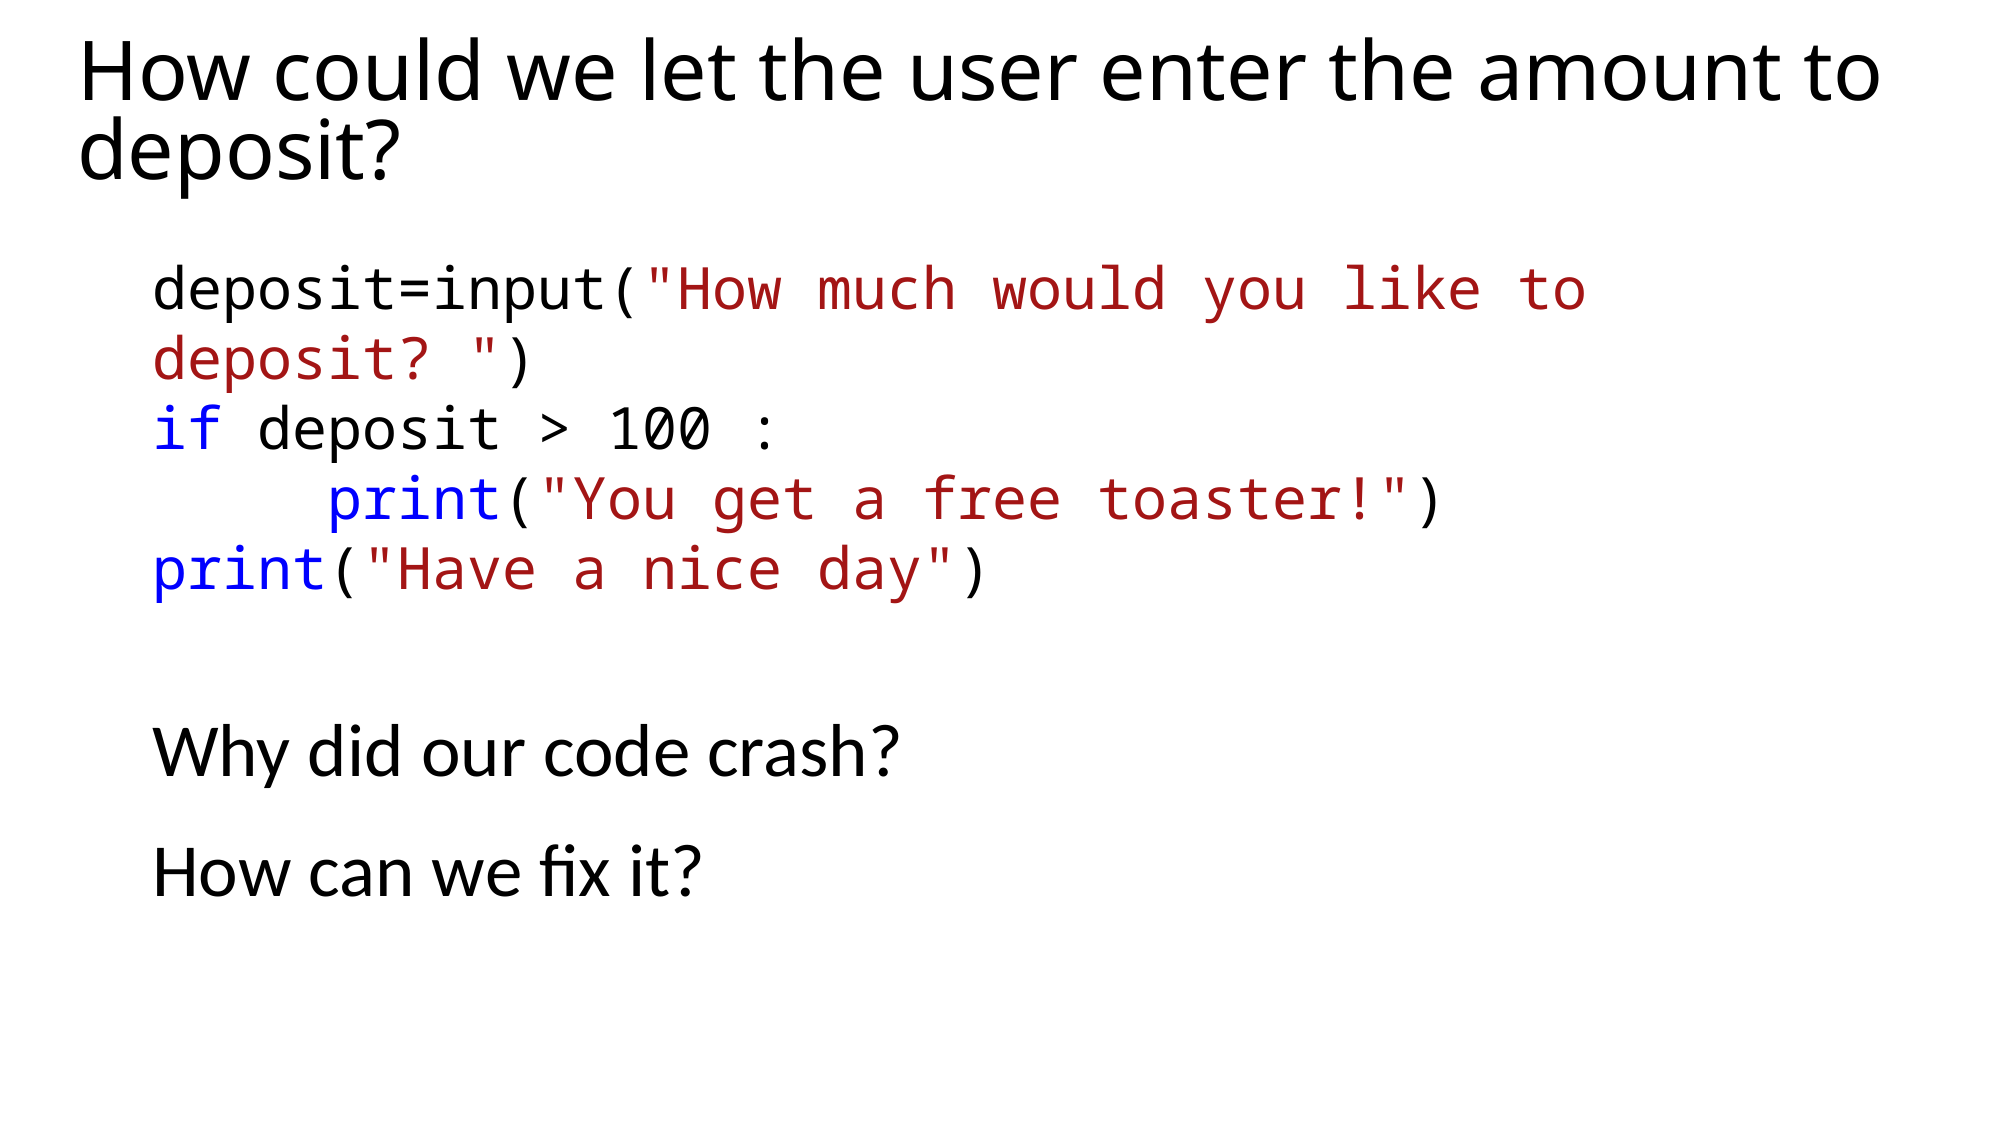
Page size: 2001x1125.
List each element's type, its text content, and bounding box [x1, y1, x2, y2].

text_box How can we fix it? [137, 813, 1778, 1009]
title How could we let the user enter the amount to deposit? [62, 29, 1953, 205]
text_box deposit=input("How much would you like to deposit? ") if deposit > 100 : print("You get a free toaster!") print("Have a nice day") [137, 243, 1895, 609]
text_box Why did our code crash? [137, 694, 1778, 813]
